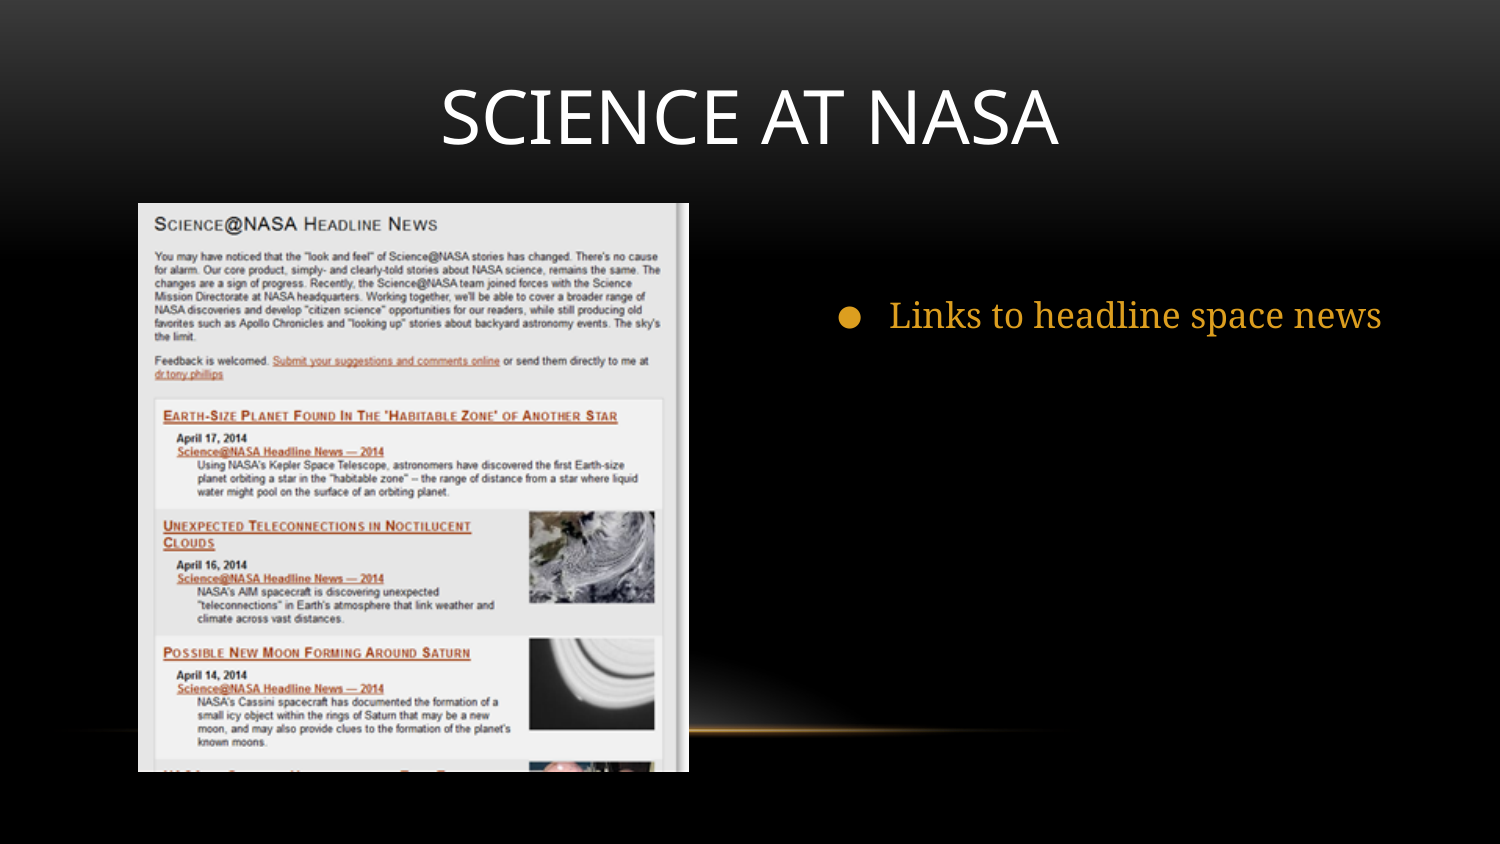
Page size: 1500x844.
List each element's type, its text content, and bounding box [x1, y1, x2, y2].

list Links to headline space news [799, 280, 1412, 351]
title Science at NASA [99, 33, 1400, 175]
picture [0, 0, 1125, 844]
